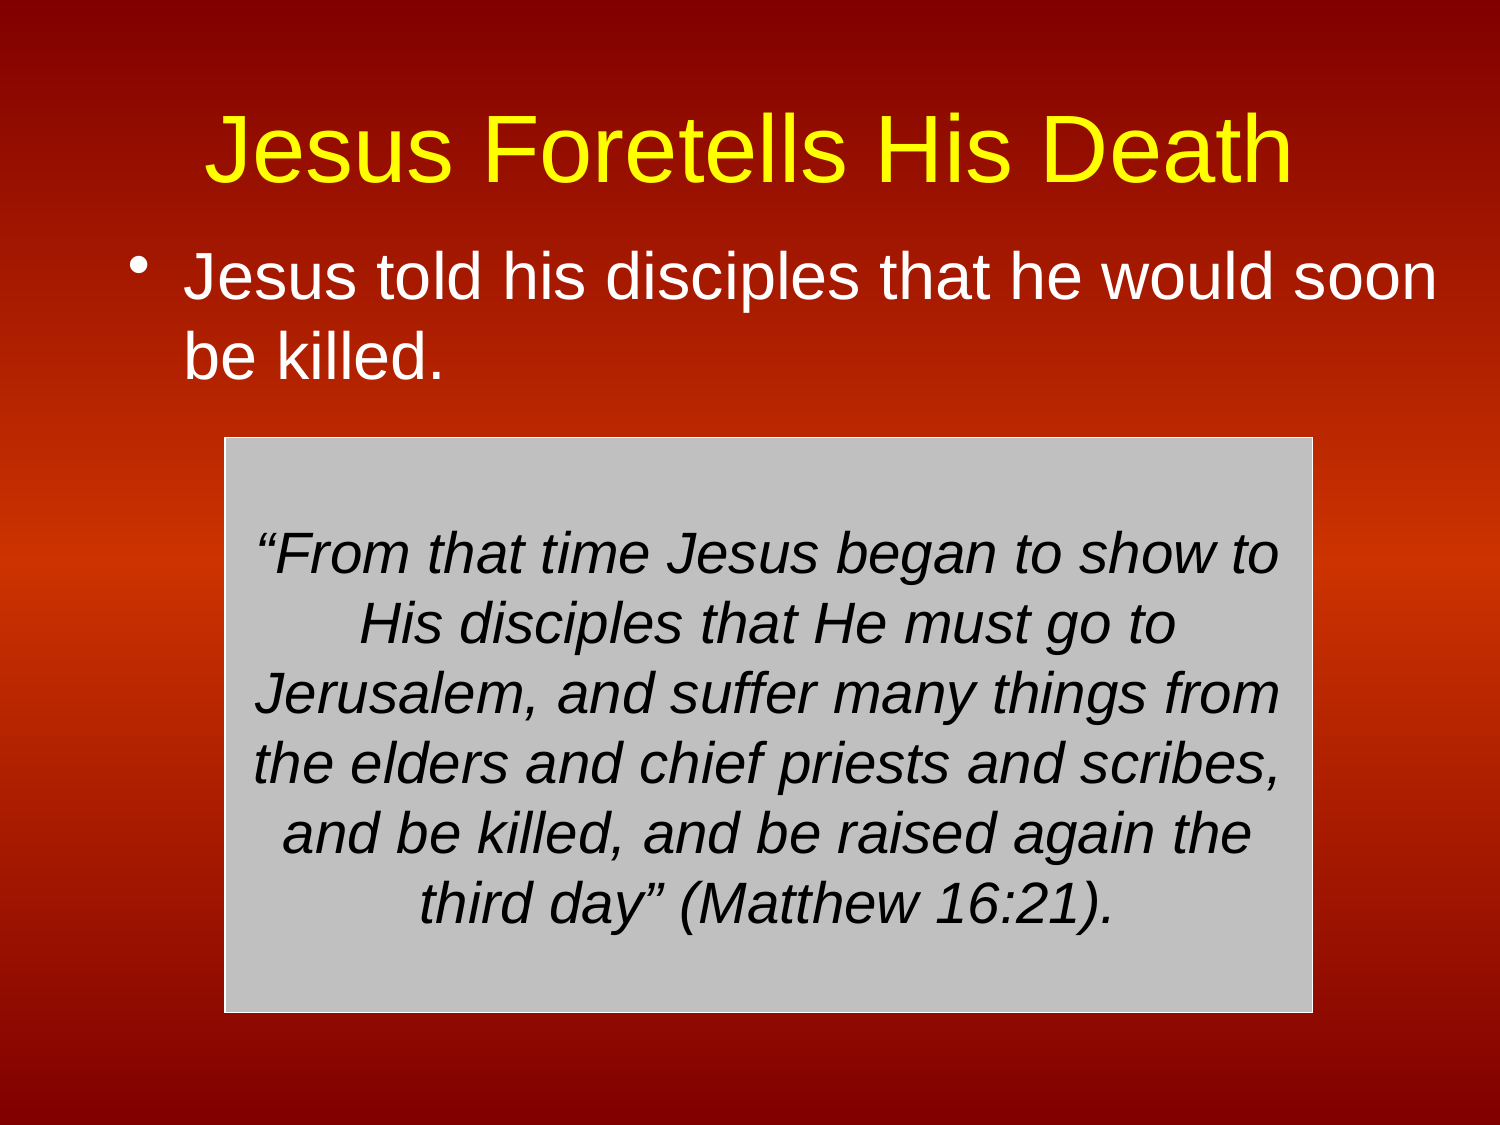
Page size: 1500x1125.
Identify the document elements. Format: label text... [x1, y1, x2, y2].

list Jesus told his disciples that he would soon be killed. [112, 224, 1463, 525]
text_box “From that time Jesus began to show to His disciples that He must go to Jerusalem, and suffer many things from the elders and chief priests and scribes, and be killed, and be raised again the third day” (Matthew 16:21). [225, 437, 1313, 1013]
title Jesus Foretells His Death [37, 50, 1463, 238]
